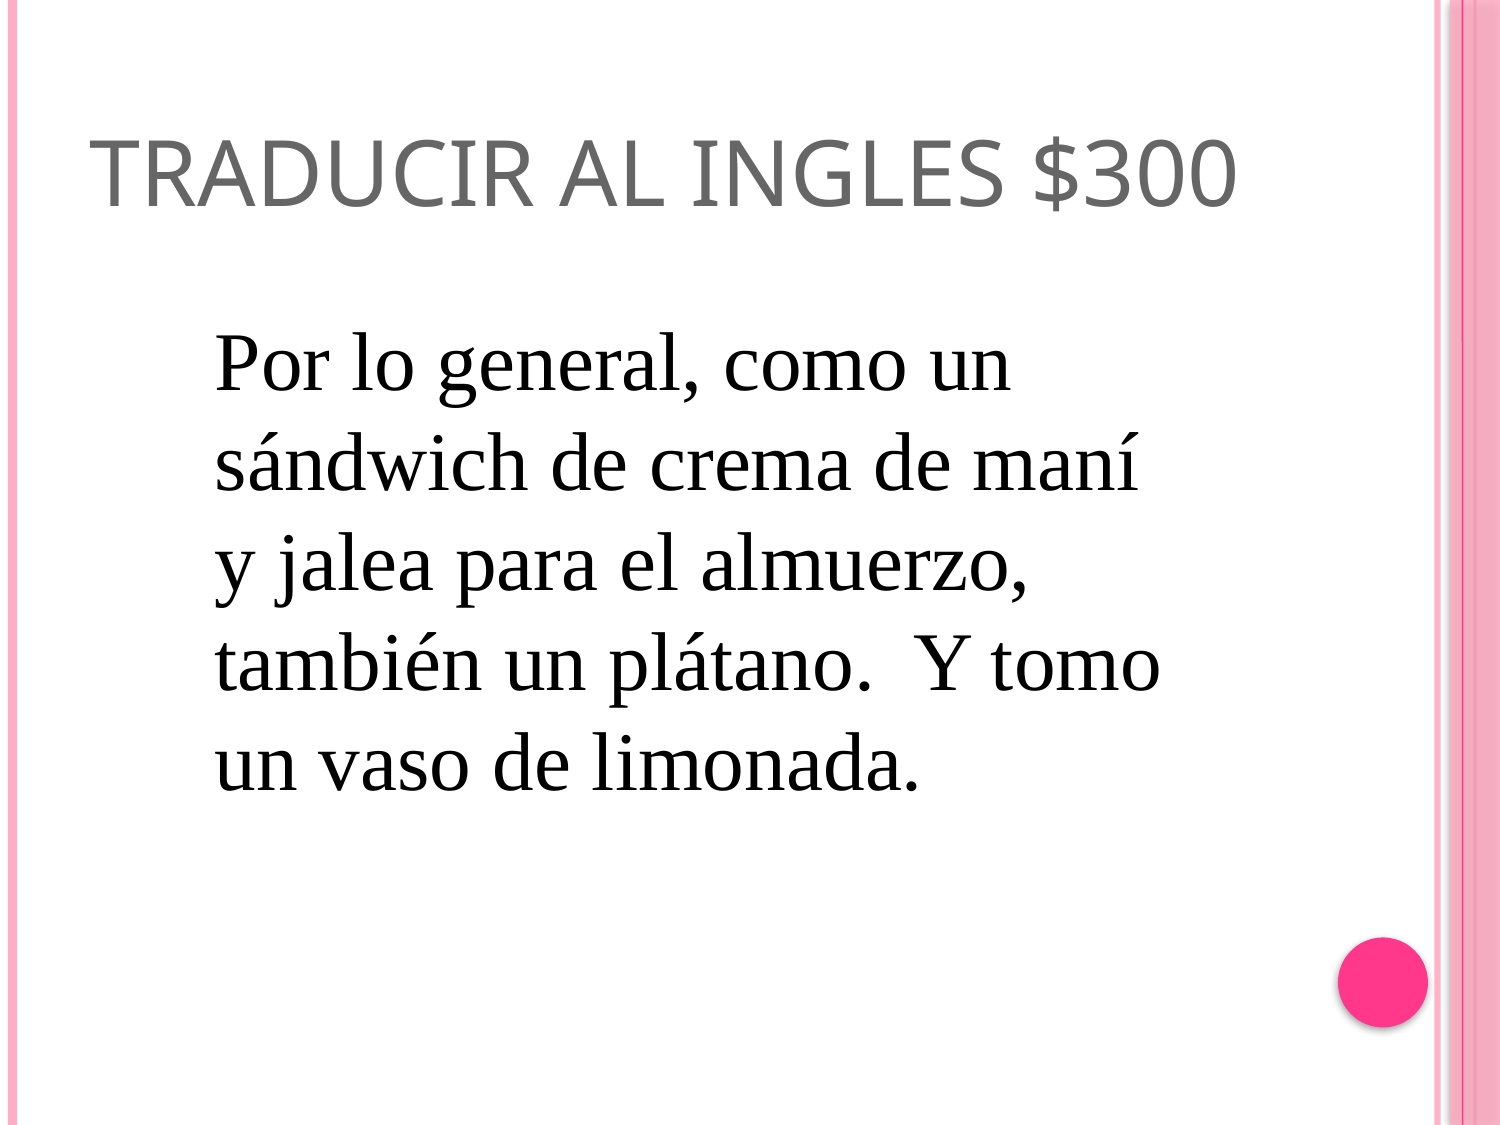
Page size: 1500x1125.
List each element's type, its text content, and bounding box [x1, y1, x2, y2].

title Traducir al ingles $300 [75, 45, 1300, 233]
text_box Por lo general, como un sándwich de crema de maní y jalea para el almuerzo, también un plátano. Y tomo un vaso de limonada. [200, 299, 1200, 815]
